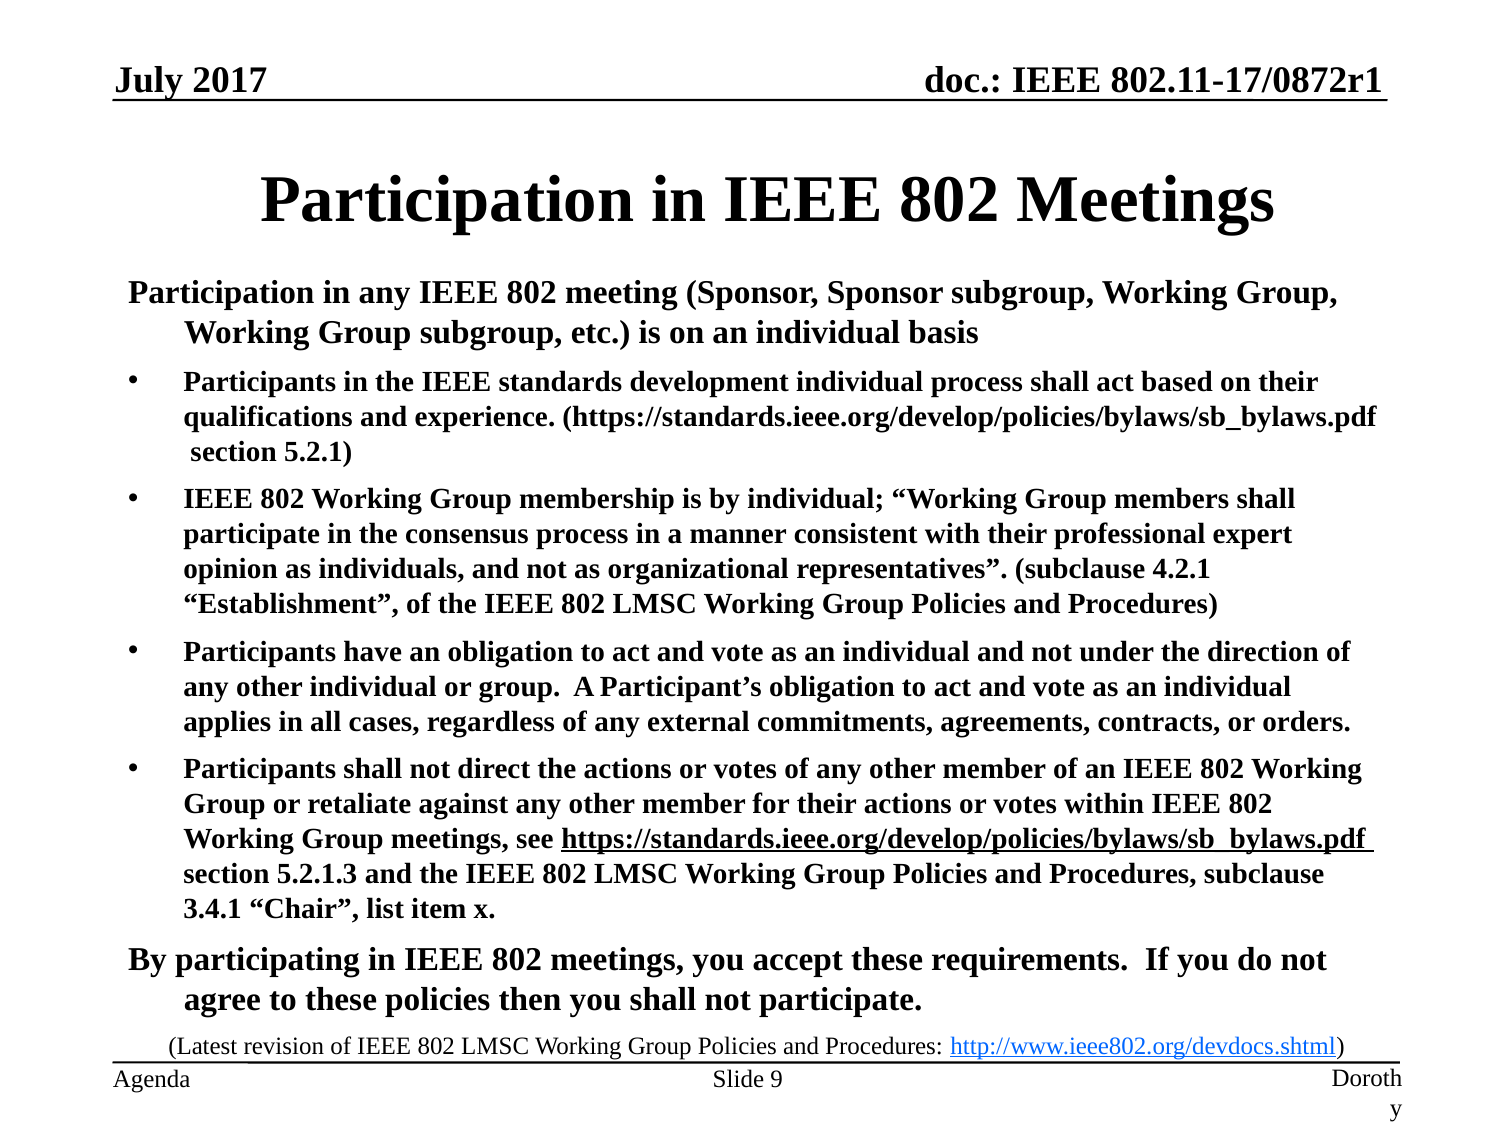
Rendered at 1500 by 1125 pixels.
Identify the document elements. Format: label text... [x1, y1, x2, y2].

text_box Slide 9 [712, 1062, 800, 1122]
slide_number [114, 54, 425, 100]
title Participation in IEEE 802 Meetings [112, 99, 1425, 291]
text_box Participation in any IEEE 802 meeting (Sponsor, Sponsor subgroup, Working Group, Working Group subgroup, etc.) is on an individual basis Participants in the IEEE standards development individual process shall act based on their qualifications and experience. (https://standards.ieee.org/develop/policies/bylaws/sb_bylaws.pdf section 5.2.1) IEEE 802 Working Group membership is by individual; “Working Group members shall participate in the consensus process in a manner consistent with their professional expert opinion as individuals, and not as organizational representatives”. (subclause 4.2.1 “Establishment”, of the IEEE 802 LMSC Working Group Policies and Procedures) Participants have an obligation to act and vote as an individual and not under the direction of any other individual or group. A Participant’s obligation to act and vote as an individual applies in all cases, regardless of any external commitments, agreements, contracts, or orders. Participants shall not direct the actions or votes of any other member of an IEEE 802 Working Group or retaliate against any other member for their actions or votes within IEEE 802 Working Group meetings, see https://standards.ieee.org/develop/policies/bylaws/sb_bylaws.pdf section 5.2.1.3 and the IEEE 802 LMSC Working Group Policies and Procedures, subclause 3.4.1 “Chair”, list item x. By participating in IEEE 802 meetings, you accept these requirements. If you do not agree to these policies then you shall not participate. (Latest revision of IEEE 802 LMSC Working Group Policies and Procedures: http://www.ieee802.org/devdocs.shtml) [112, 262, 1400, 1000]
footer Dorothy Stanley, HP Enterprise [1325, 1061, 1403, 1092]
